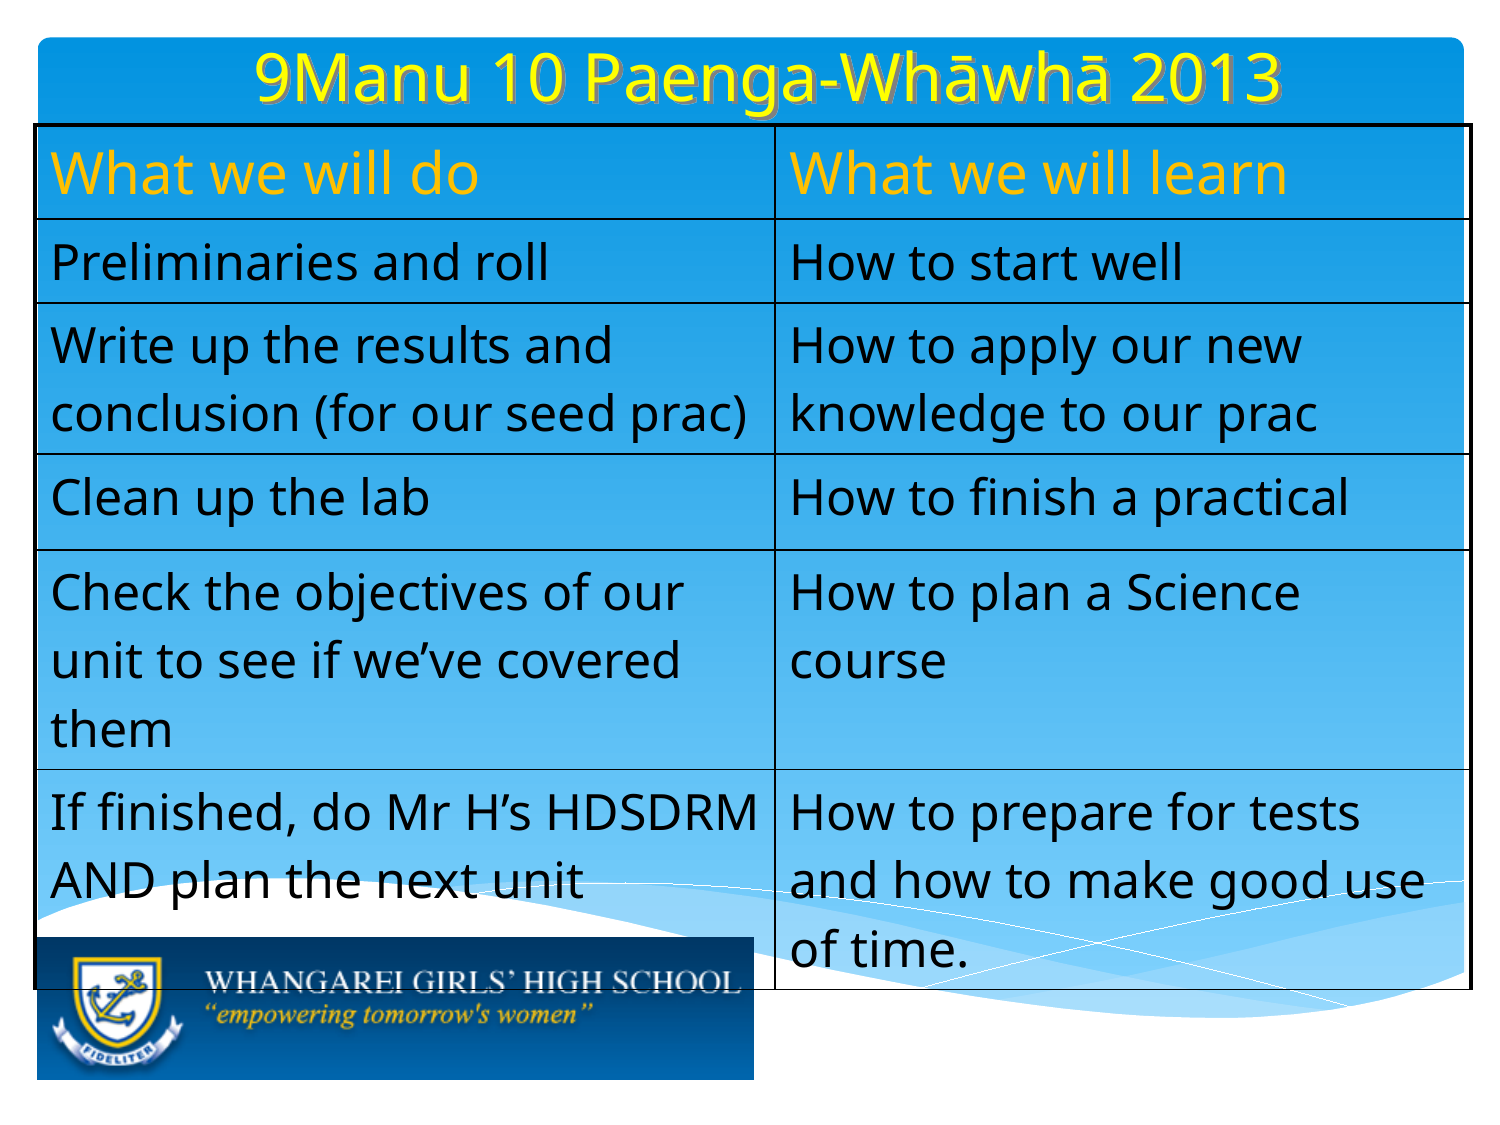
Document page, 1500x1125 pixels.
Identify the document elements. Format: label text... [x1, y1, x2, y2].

table_cell How to plan a Science course [776, 551, 1469, 769]
text_box 9Manu 10 Paenga-Whāwhā 2013 [162, 24, 1375, 123]
table_cell How to prepare for tests and how to make good use of time. [776, 770, 1469, 989]
table_cell How to start well [776, 220, 1469, 302]
picture [37, 937, 754, 1080]
table_cell Preliminaries and roll [37, 220, 774, 302]
table_header What we will do [37, 127, 774, 218]
table_cell Write up the results and conclusion (for our seed prac) [37, 304, 774, 453]
table_header What we will learn [776, 127, 1469, 218]
table_cell Clean up the lab [37, 455, 774, 549]
table_cell How to finish a practical [776, 455, 1469, 549]
table_cell If finished, do Mr H’s HDSDRM AND plan the next unit [37, 770, 774, 989]
table_cell Check the objectives of our unit to see if we’ve covered them [37, 551, 774, 769]
table_cell How to apply our new knowledge to our prac [776, 304, 1469, 453]
